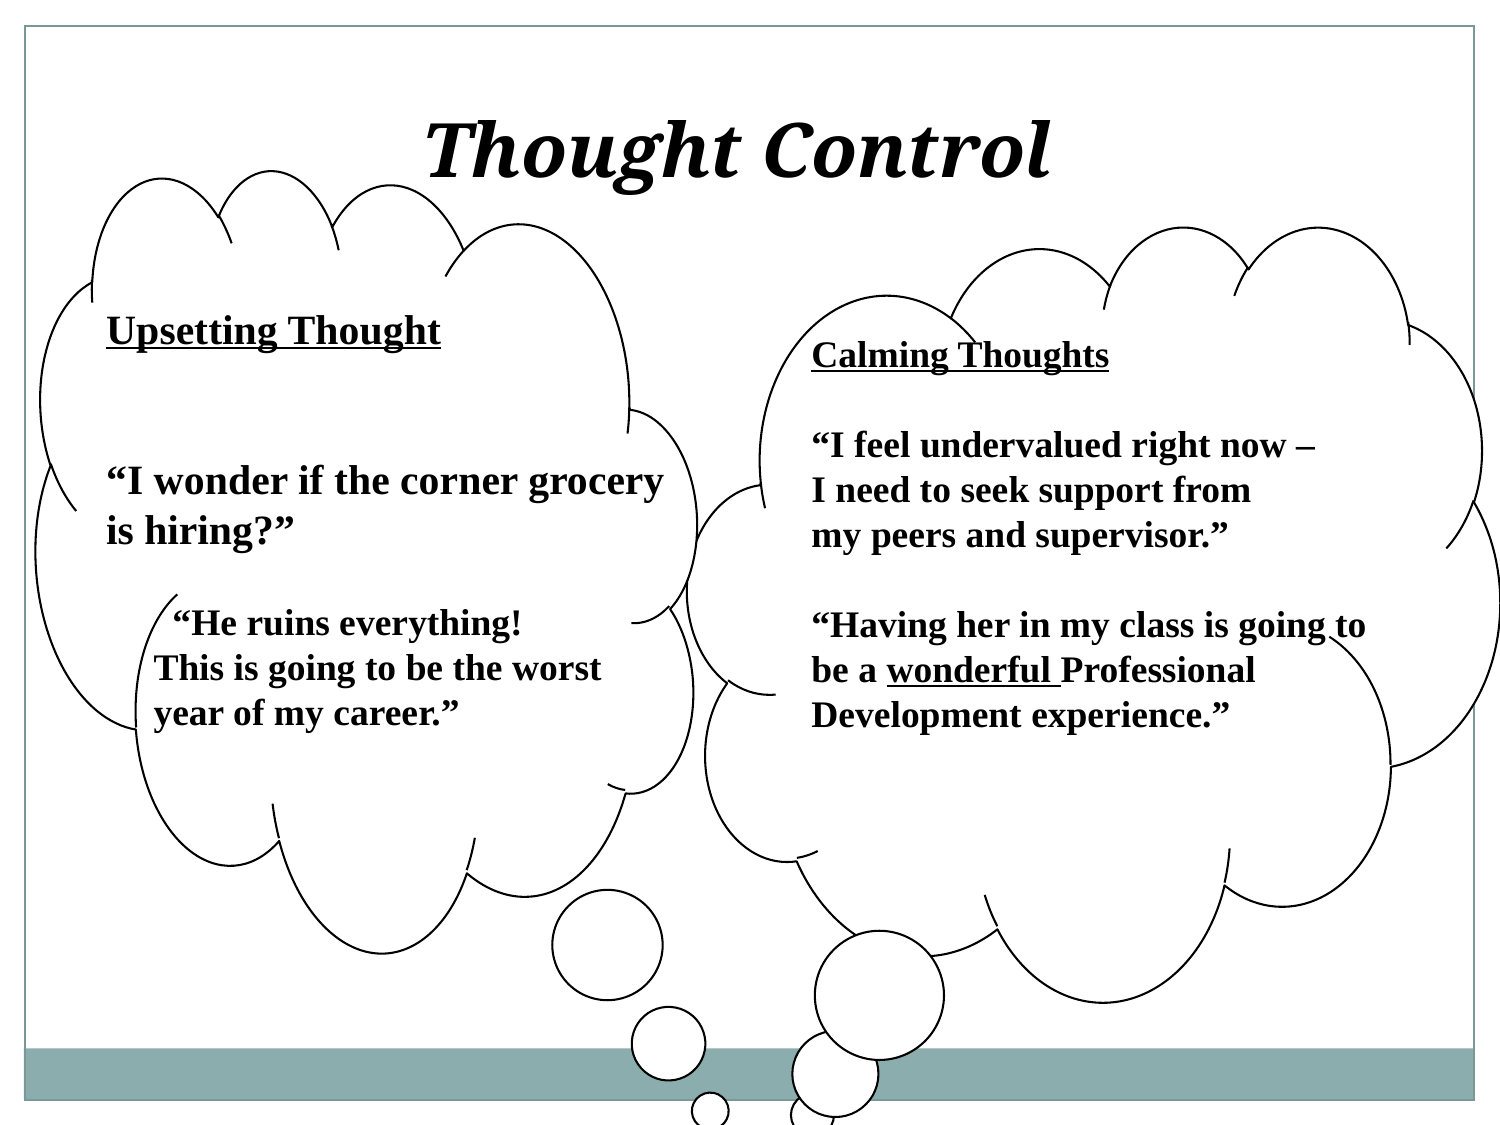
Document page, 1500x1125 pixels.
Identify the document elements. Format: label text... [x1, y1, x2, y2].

text_box [817, 227, 1408, 322]
text_box [691, 345, 1390, 1125]
text_box [35, 171, 607, 706]
text_box [564, 980, 651, 1001]
text_box [691, 479, 698, 570]
text_box [631, 1006, 706, 1081]
text_box [691, 1092, 729, 1125]
text_box Calming Thoughts “I feel undervalued right now – I need to seek support from my peers and supervisor.” “Having her in my class is going to be a wonderful Professional Development experience.” [796, 322, 1500, 788]
text_box [13, 1006, 297, 1067]
text_box Upsetting Thought “I wonder if the corner grocery is hiring?” “He ruins everything! This is going to be the worst year of my career.” [91, 295, 691, 980]
text_box [64, 779, 266, 994]
text_box Thought Control [99, 124, 1375, 200]
